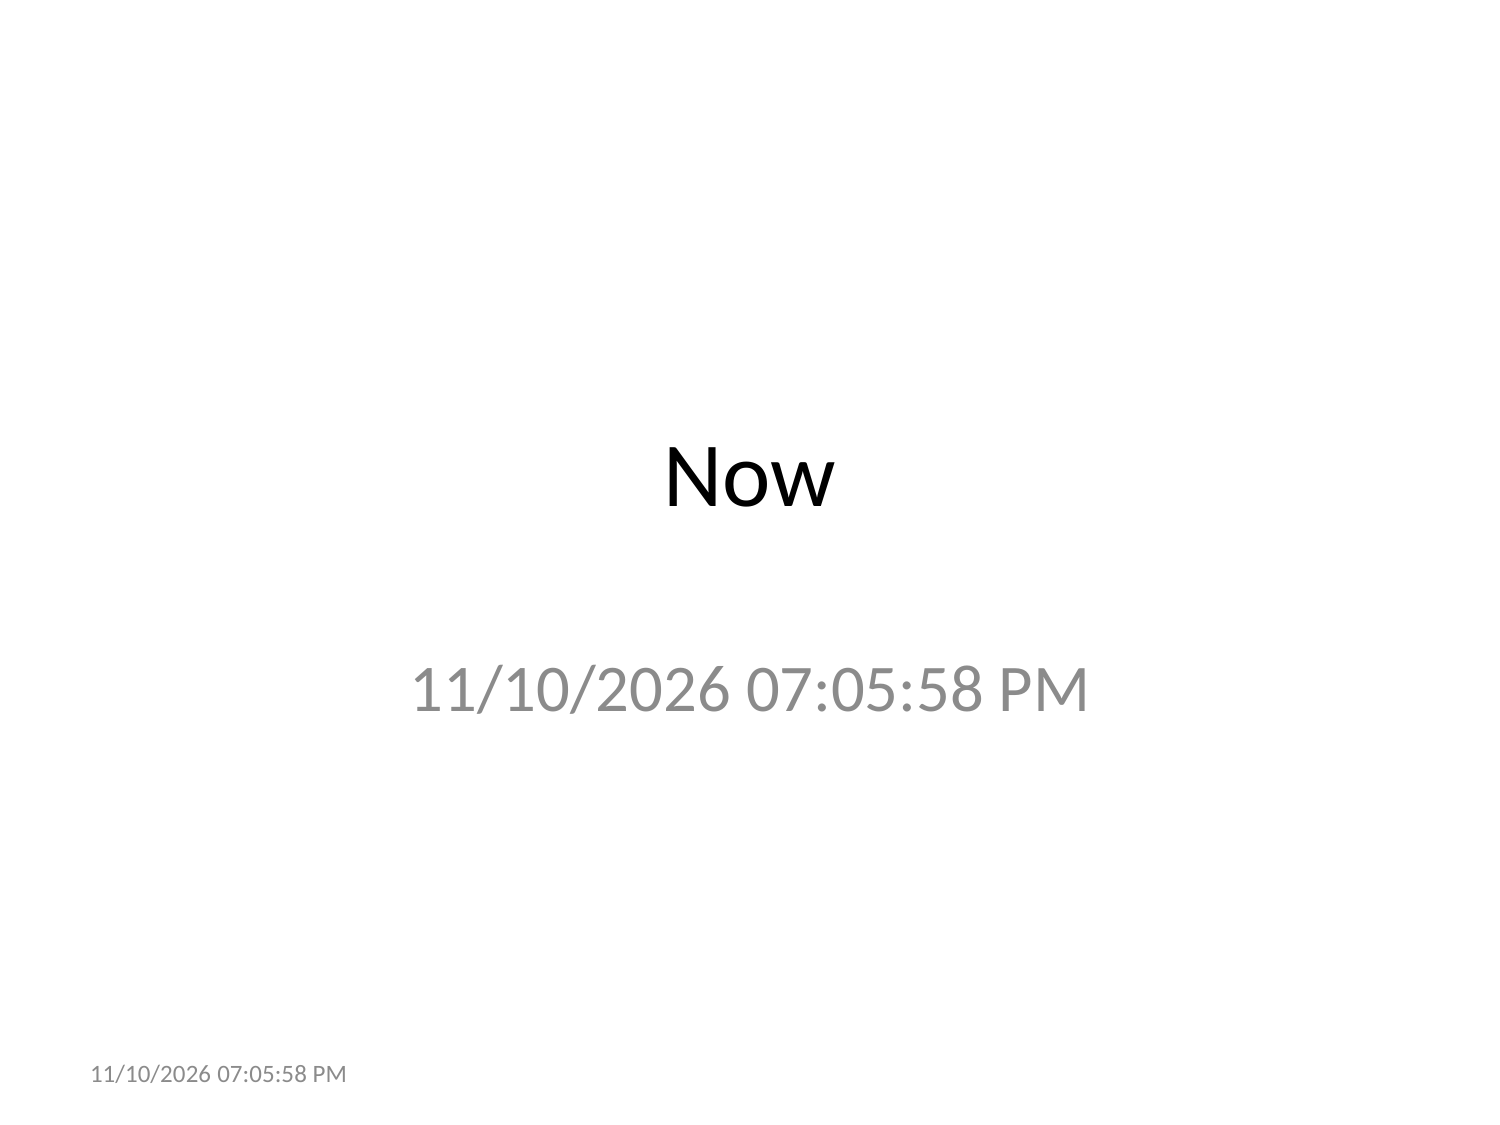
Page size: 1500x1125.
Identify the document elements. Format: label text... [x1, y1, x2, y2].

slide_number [75, 1042, 425, 1103]
title Now [112, 349, 1388, 591]
subtitle 2011-12-19 10:20:04 AM [225, 637, 1275, 925]
